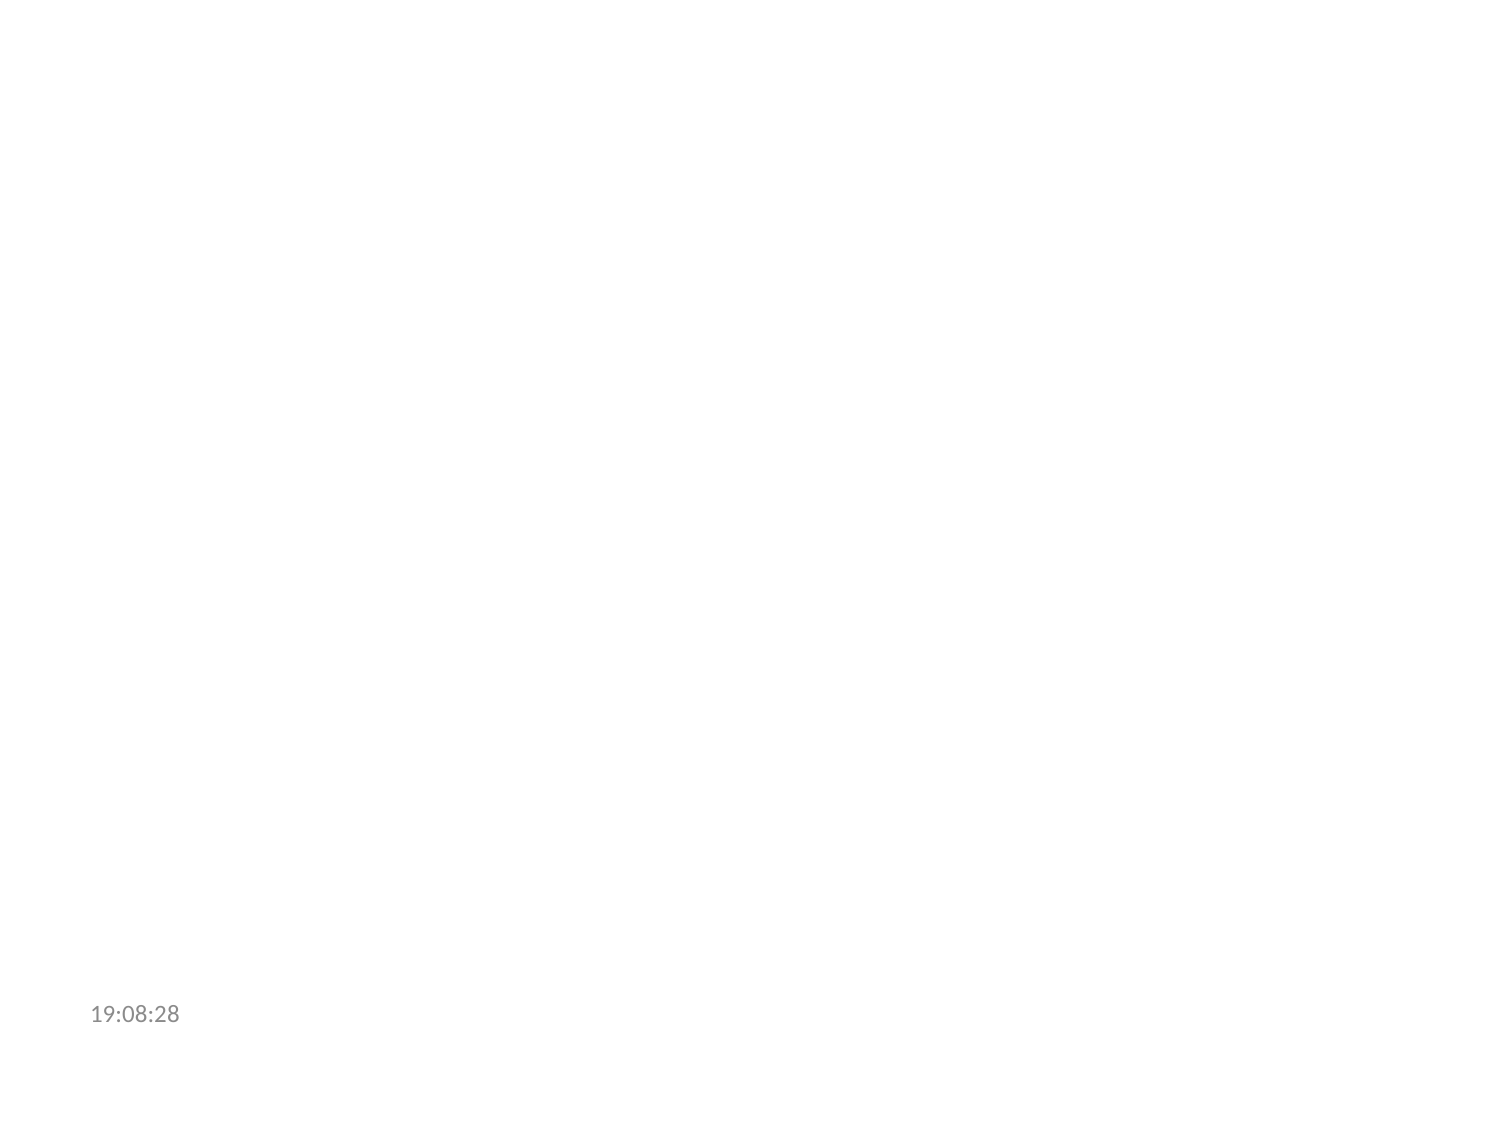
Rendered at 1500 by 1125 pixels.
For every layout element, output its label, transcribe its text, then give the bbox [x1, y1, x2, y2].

text_box 15:35:09 [75, 982, 425, 1043]
